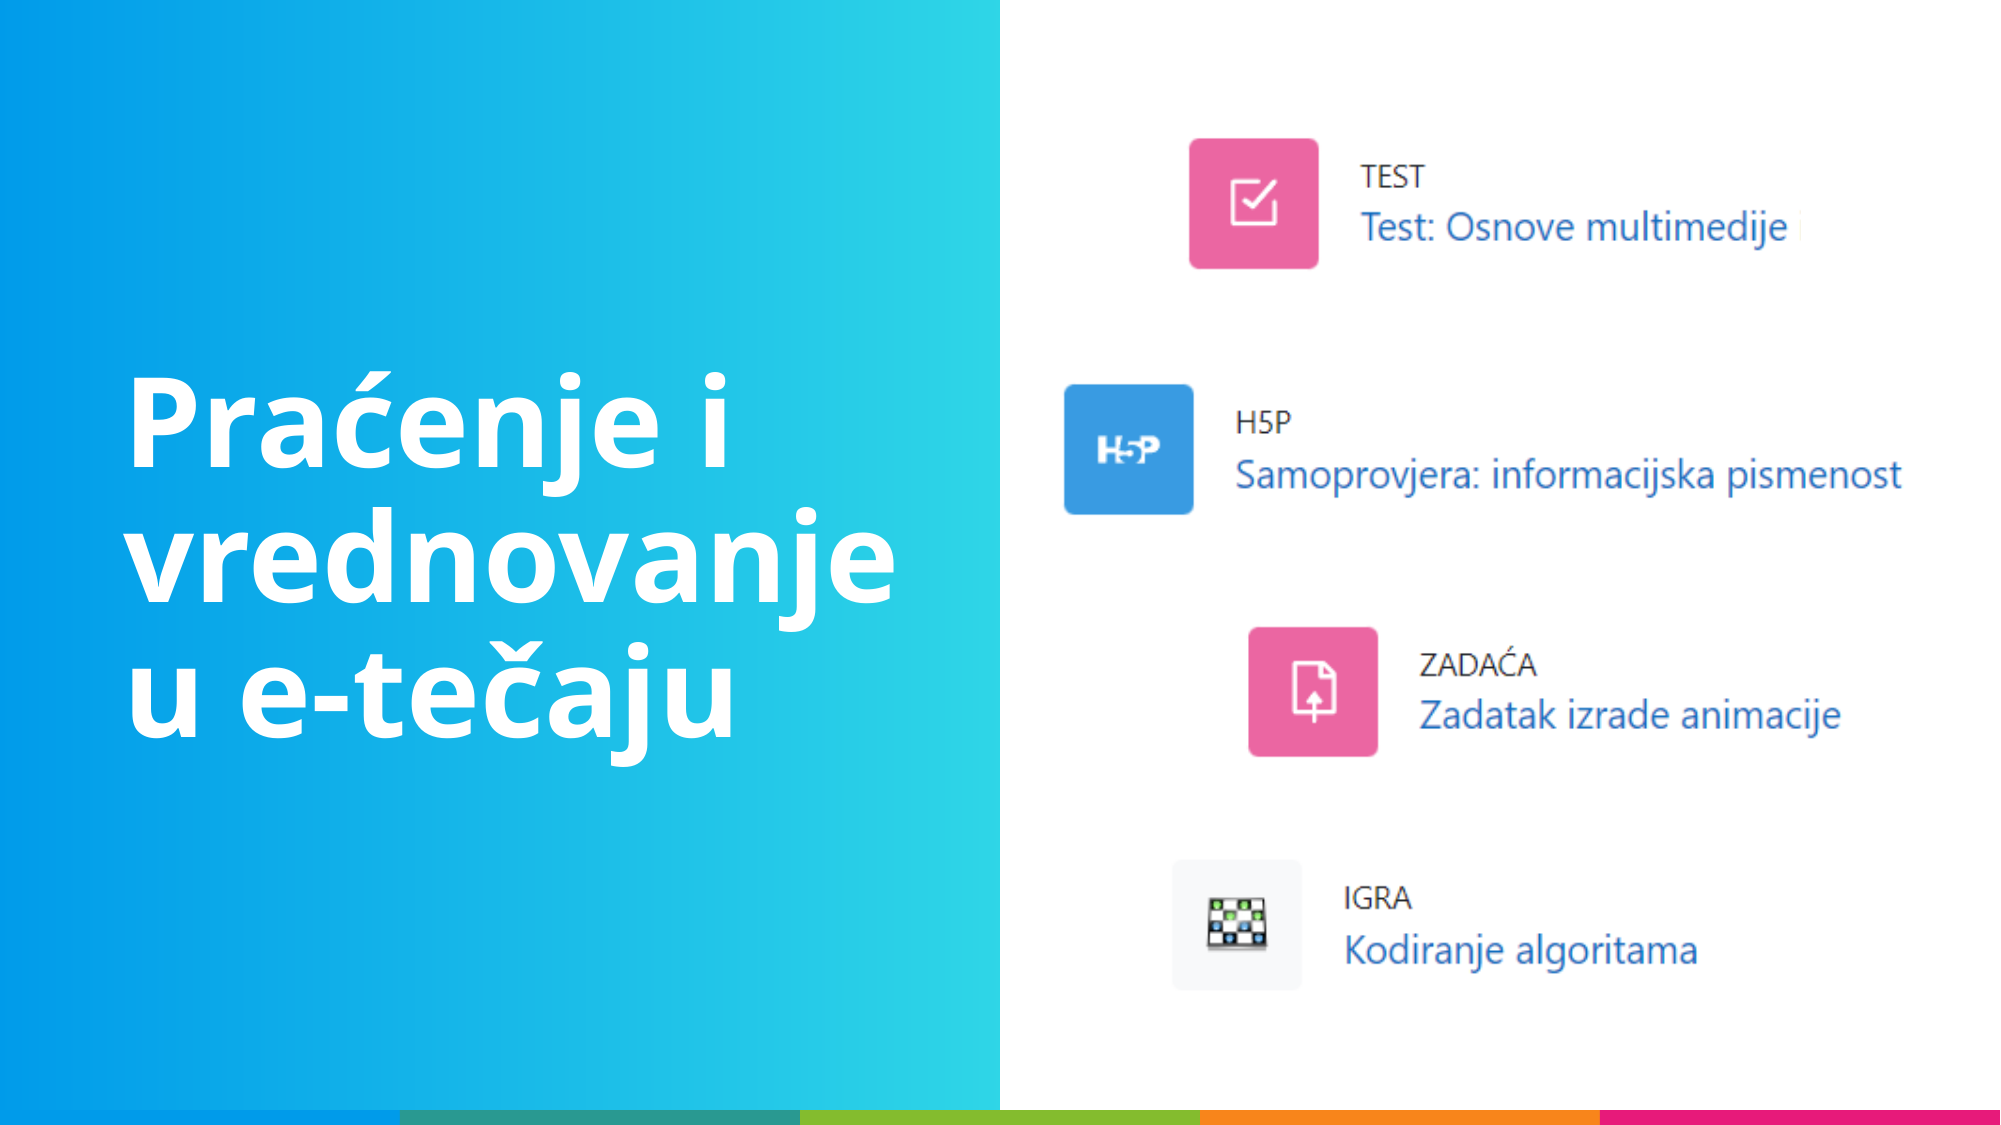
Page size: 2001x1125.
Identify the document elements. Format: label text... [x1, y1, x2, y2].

picture [1044, 364, 1926, 534]
picture [1169, 847, 1708, 1002]
title Praćenje i vrednovanje u e-tečaju [108, 378, 973, 746]
picture [367, 372, 390, 378]
picture [1232, 605, 1864, 777]
picture [1169, 122, 1801, 294]
